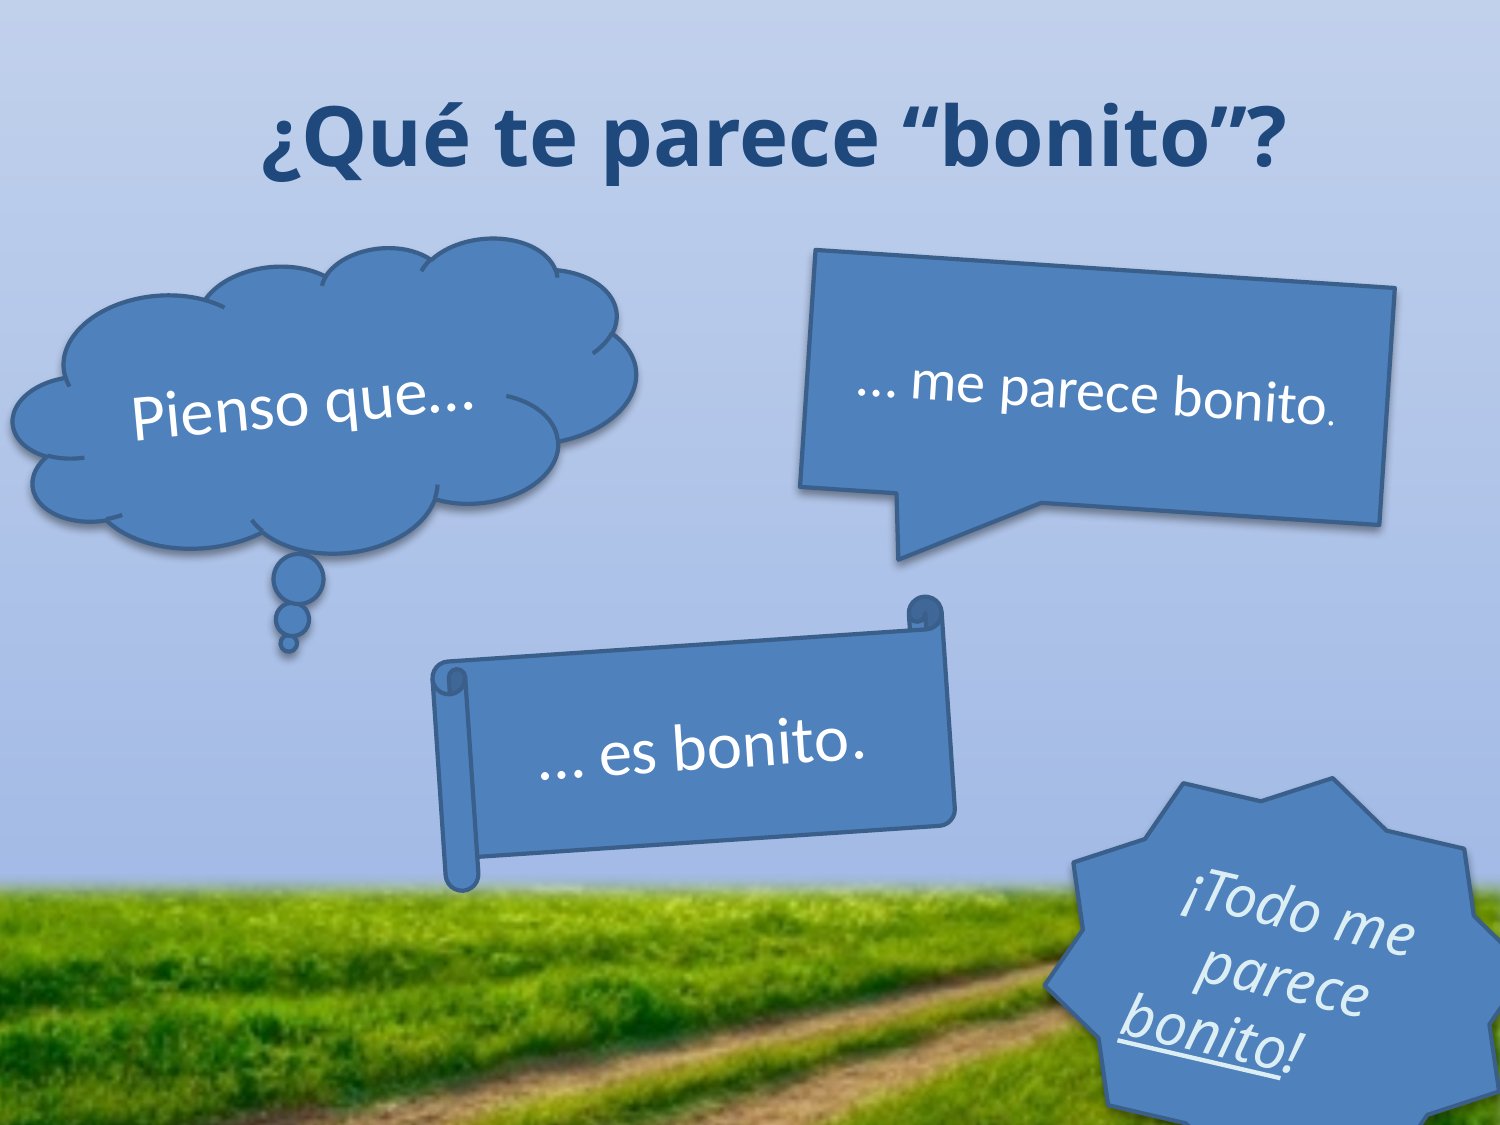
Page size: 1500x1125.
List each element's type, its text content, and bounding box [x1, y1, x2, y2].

text_box … es bonito. [430, 594, 957, 872]
text_box ¡Todo me parece bonito! [1071, 776, 1470, 872]
text_box Pienso que… [10, 236, 639, 654]
text_box … me parece bonito. [797, 247, 1397, 562]
text_box ¿Qué te parece “bonito”? [225, 75, 1325, 191]
picture [0, 874, 1500, 1125]
